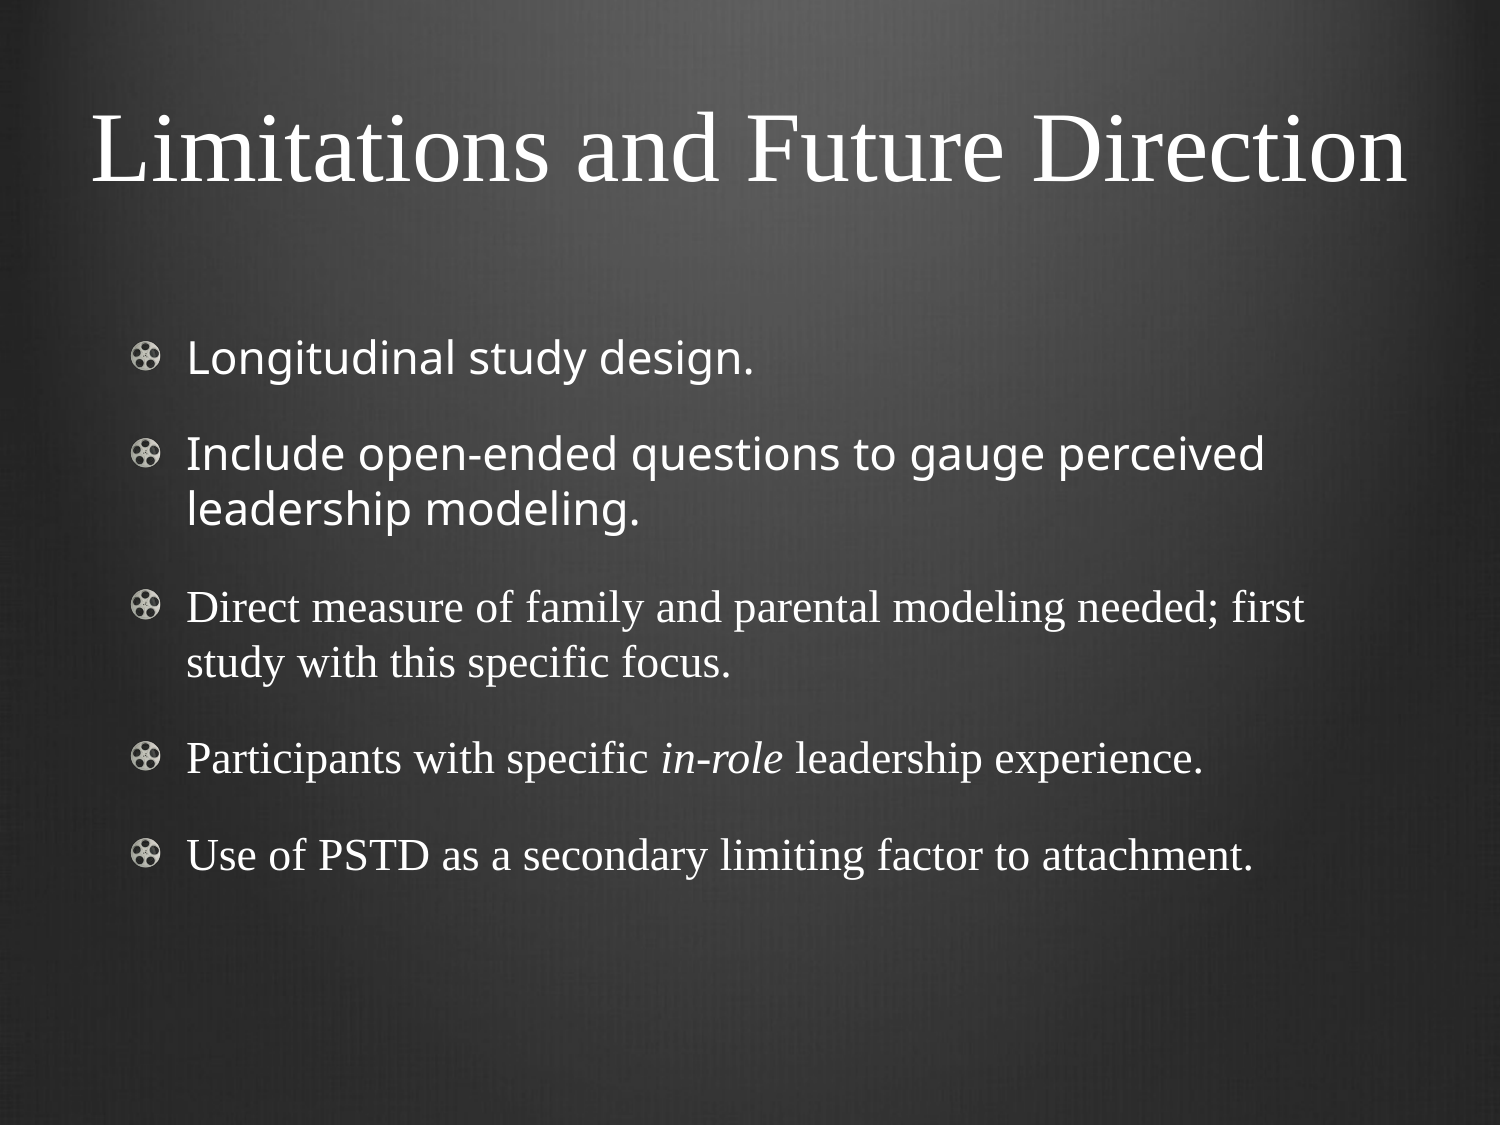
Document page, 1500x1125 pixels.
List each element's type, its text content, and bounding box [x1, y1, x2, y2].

title Limitations and Future Direction [0, 54, 1500, 228]
list Longitudinal study design. Include open-ended questions to gauge perceived leadership modeling. Direct measure of family and parental modeling needed; first study with this specific focus. Participants with specific in-role leadership experience. Use of PSTD as a secondary limiting factor to attachment. [114, 320, 1386, 1005]
picture [129, 739, 162, 772]
picture [129, 436, 162, 469]
picture [129, 587, 162, 621]
picture [129, 836, 162, 869]
picture [129, 339, 162, 372]
